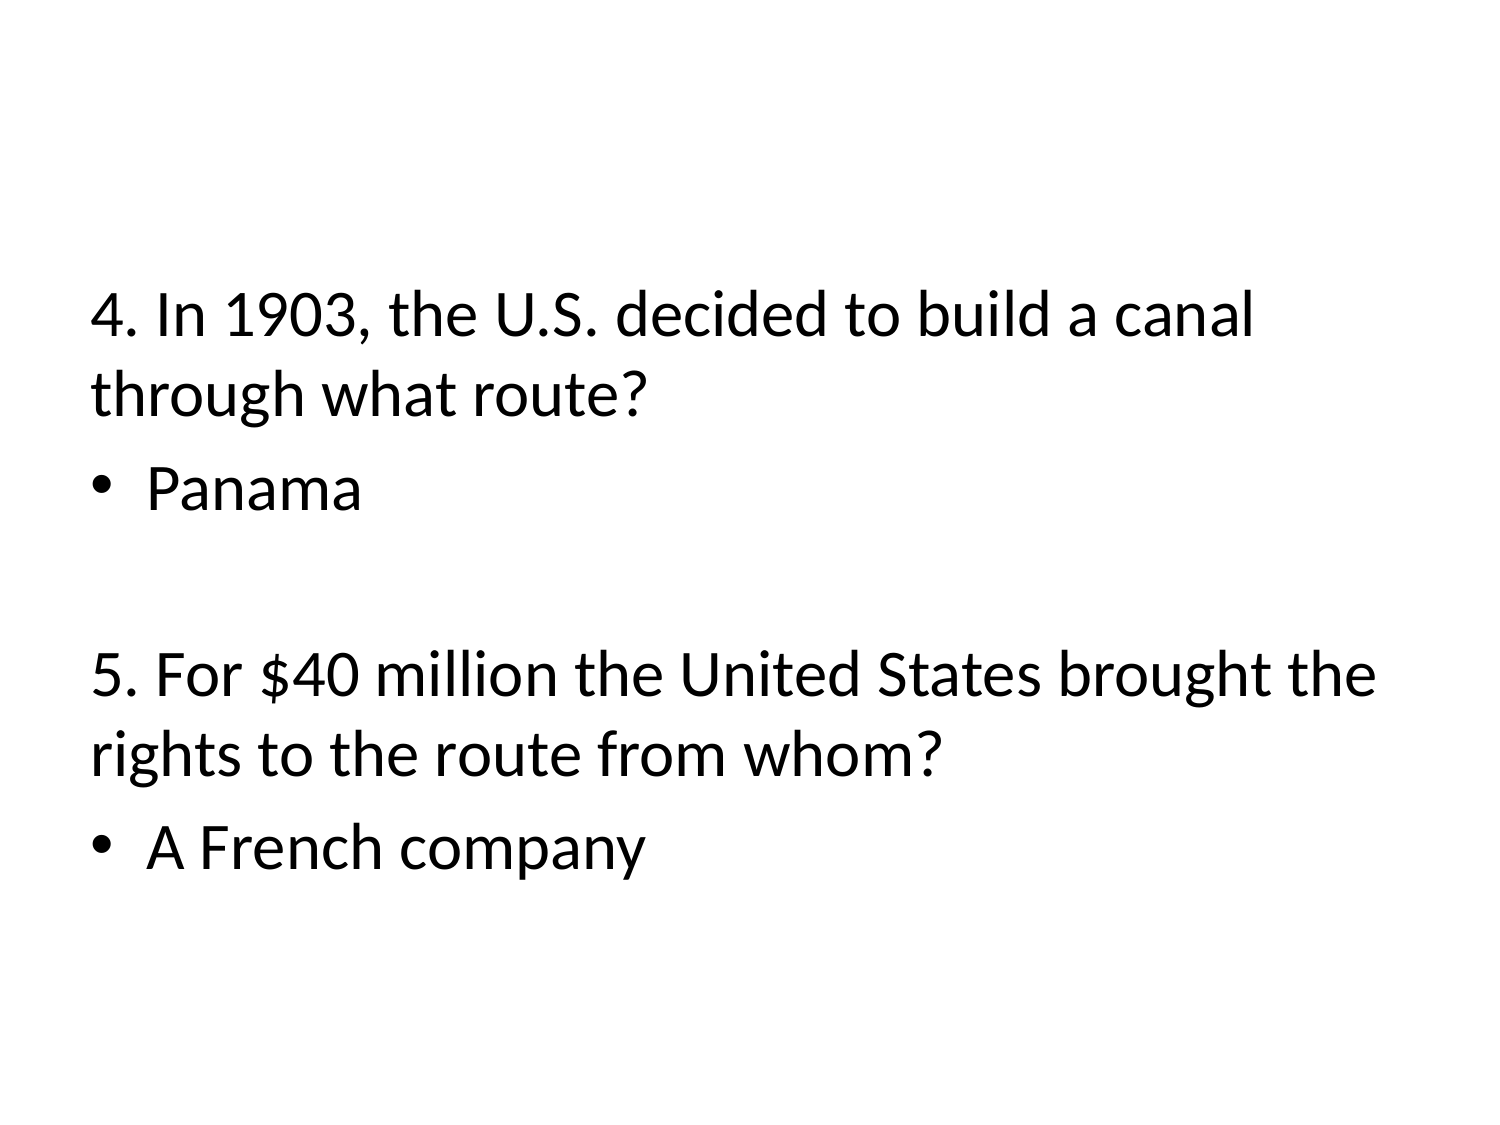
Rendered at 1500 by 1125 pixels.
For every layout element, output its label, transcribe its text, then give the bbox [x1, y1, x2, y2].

list 4. In 1903, the U.S. decided to build a canal through what route? Panama 5. For $40 million the United States brought the rights to the route from whom? A French company [75, 262, 1425, 1005]
